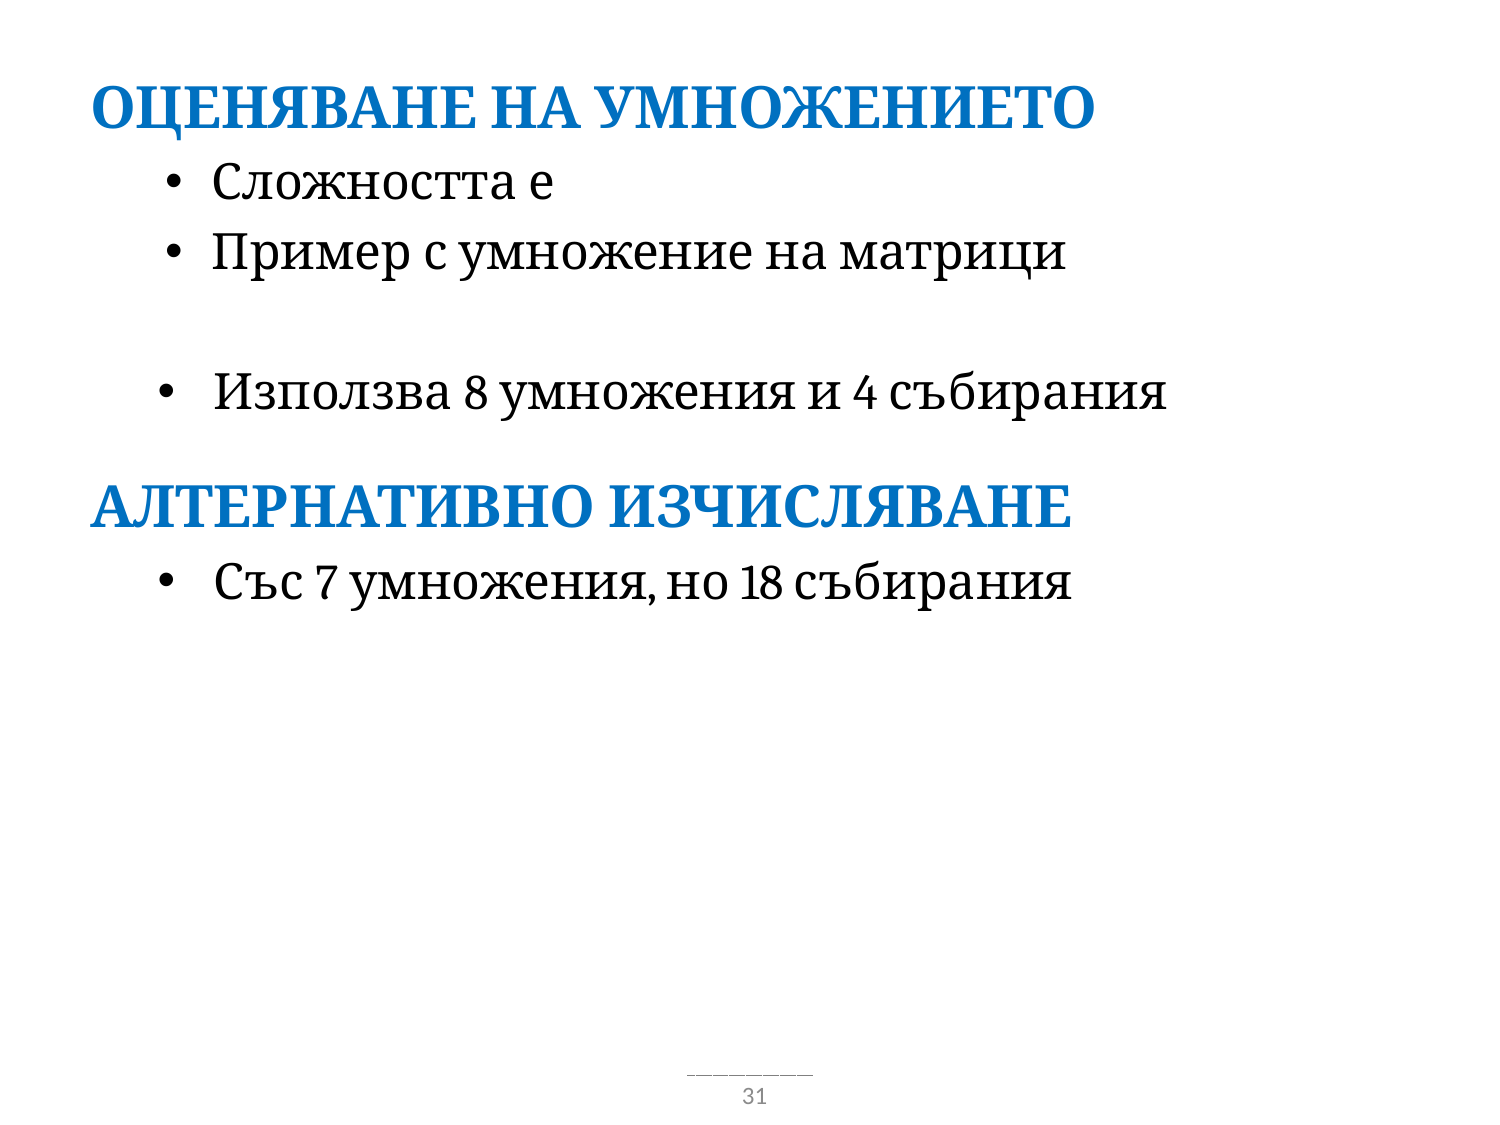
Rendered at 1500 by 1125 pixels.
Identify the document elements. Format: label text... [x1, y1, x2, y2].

slide_number 31 [579, 1065, 930, 1125]
